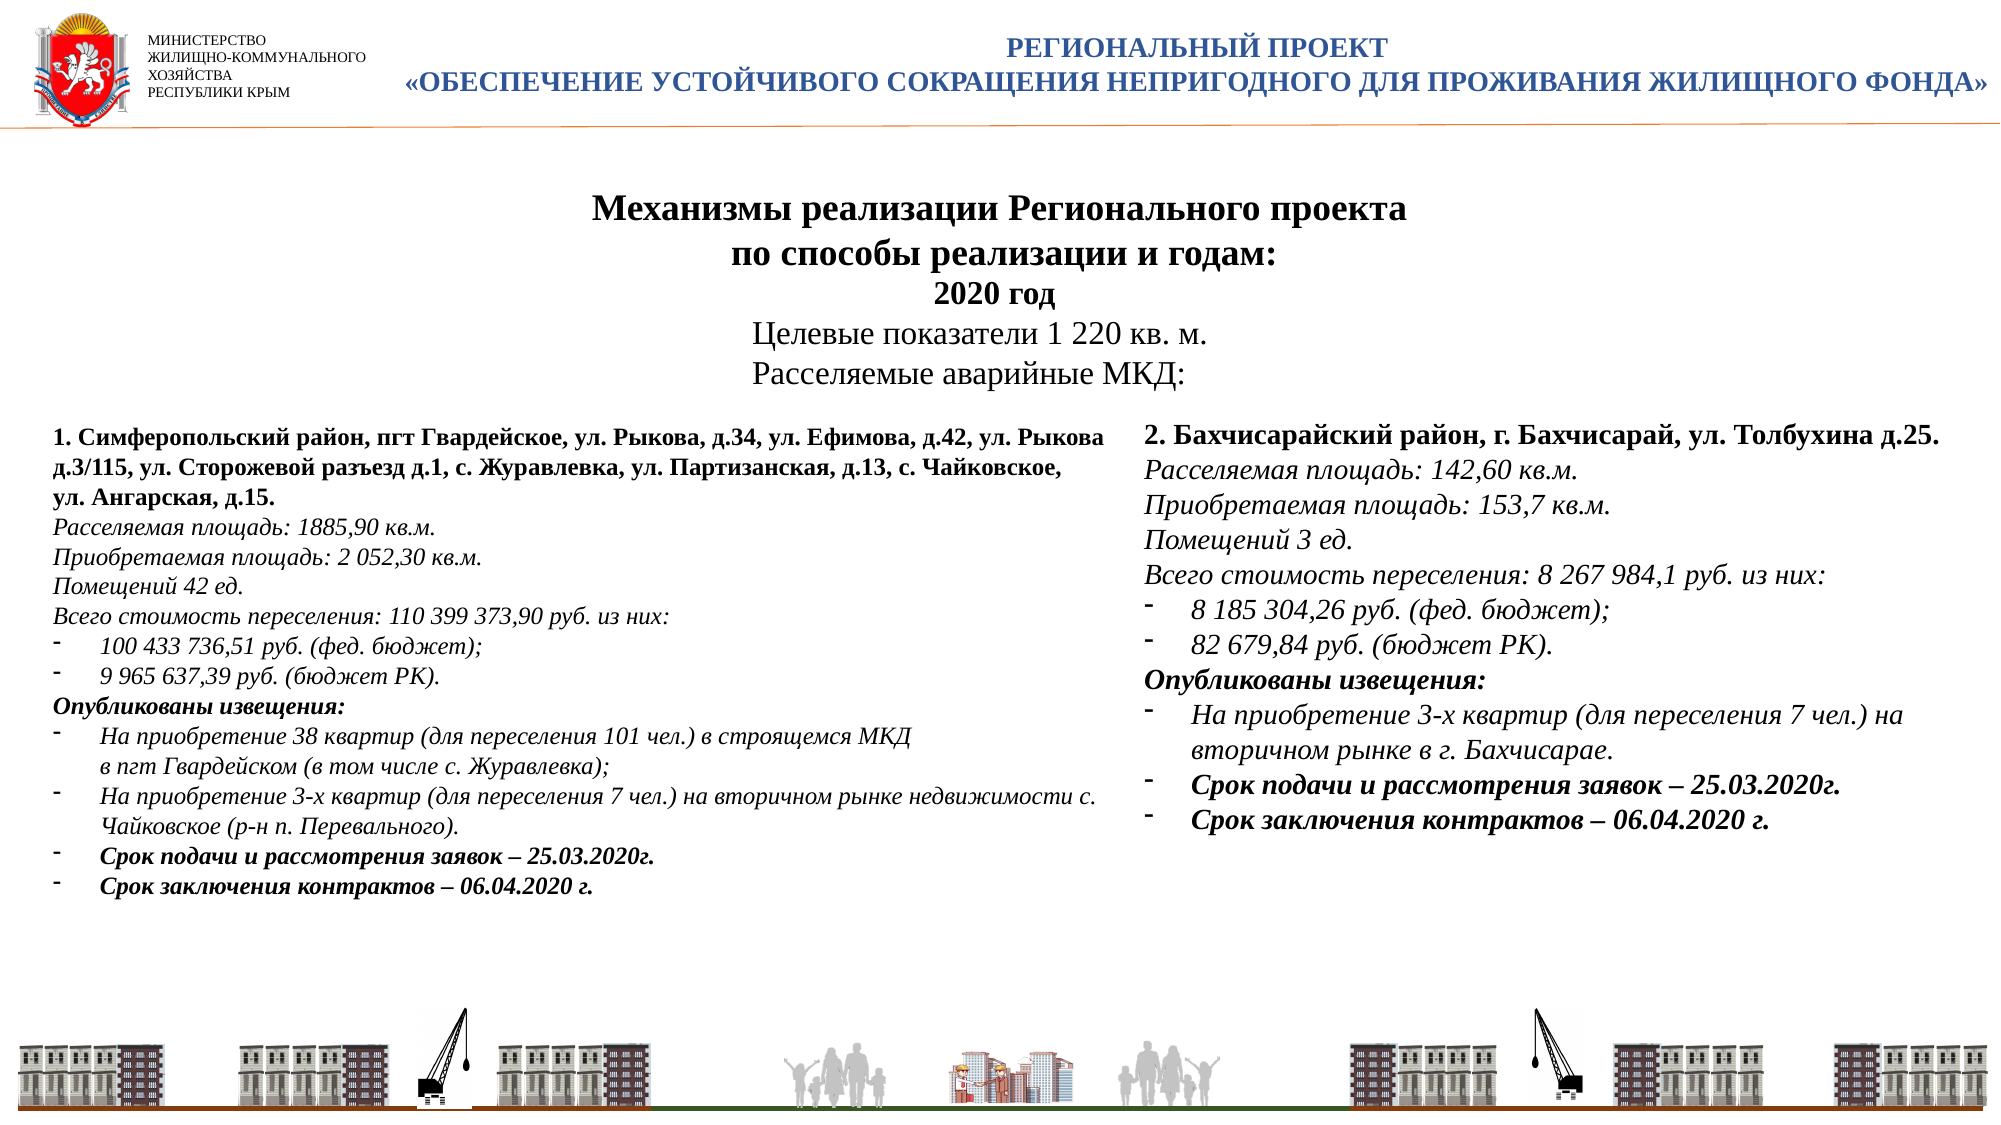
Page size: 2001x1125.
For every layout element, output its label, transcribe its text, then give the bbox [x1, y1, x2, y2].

picture [496, 1043, 651, 1108]
text_box МИНИСТЕРСТВО ЖИЛИЩНО-КОММУНАЛЬНОГО ХОЗЯЙСТВА РЕСПУБЛИКИ КРЫМ [133, 23, 393, 109]
text_box РЕГИОНАЛЬНЫЙ ПРОЕКТ «ОБЕСПЕЧЕНИЕ УСТОЙЧИВОГО СОКРАЩЕНИЯ НЕПРИГОДНОГО ДЛЯ ПРОЖИВАНИЯ ЖИЛИЩНОГО ФОНДА» [365, 21, 2000, 105]
picture [238, 1043, 390, 1108]
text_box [0, 123, 31, 129]
picture [1833, 1043, 1989, 1110]
text_box 2020 год Целевые показатели 1 220 кв. м. Расселяемые аварийные МКД: [737, 263, 1260, 399]
picture [922, 1043, 1109, 1108]
picture [1117, 1040, 1220, 1106]
picture [417, 1007, 472, 1109]
picture [1612, 1043, 1765, 1108]
text_box 2. Бахчисарайский район, г. Бахчисарай, ул. Толбухина д.25. Расселяемая площадь: 142,60 кв.м. Приобретаемая площадь: 153,7 кв.м. Помещений 3 ед. Всего стоимость переселения: 8 267 984,1 руб. из них: 8 185 304,26 руб. (фед. бюджет); 82 679,84 руб. (бюджет РК). Опубликованы извещения: На приобретение 3-х квартир (для переселения 7 чел.) на вторичном рынке в г. Бахчисарае. Срок подачи и рассмотрения заявок – 25.03.2020г. Срок заключения контрактов – 06.04.2020 г. [1129, 407, 1962, 948]
text_box 1. Симферопольский район, пгт Гвардейское, ул. Рыкова, д.34, ул. Ефимова, д.42, ул. Рыкова д.3/115, ул. Сторожевой разъезд д.1, с. Журавлевка, ул. Партизанская, д.13, с. Чайковское, ул. Ангарская, д.15. Расселяемая площадь: 1885,90 кв.м. Приобретаемая площадь: 2 052,30 кв.м. Помещений 42 ед. Всего стоимость переселения: 110 399 373,90 руб. из них: 100 433 736,51 руб. (фед. бюджет); 9 965 637,39 руб. (бюджет РК). Опубликованы извещения: На приобретение 38 квартир (для переселения 101 чел.) в строящемся МКД в пгт Гвардейском (в том числе с. Журавлевка); На приобретение 3-х квартир (для переселения 7 чел.) на вторичном рынке недвижимости с. Чайковское (р-н п. Перевального). Срок подачи и рассмотрения заявок – 25.03.2020г. Срок заключения контрактов – 06.04.2020 г. [38, 413, 1130, 907]
picture [17, 1043, 165, 1108]
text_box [133, 123, 2000, 129]
text_box Механизмы реализации Регионального проекта по способы реализации и годам: [552, 175, 1457, 281]
picture [1529, 1007, 1584, 1104]
picture [1349, 1043, 1498, 1108]
picture [784, 1041, 887, 1108]
picture [31, 10, 133, 130]
